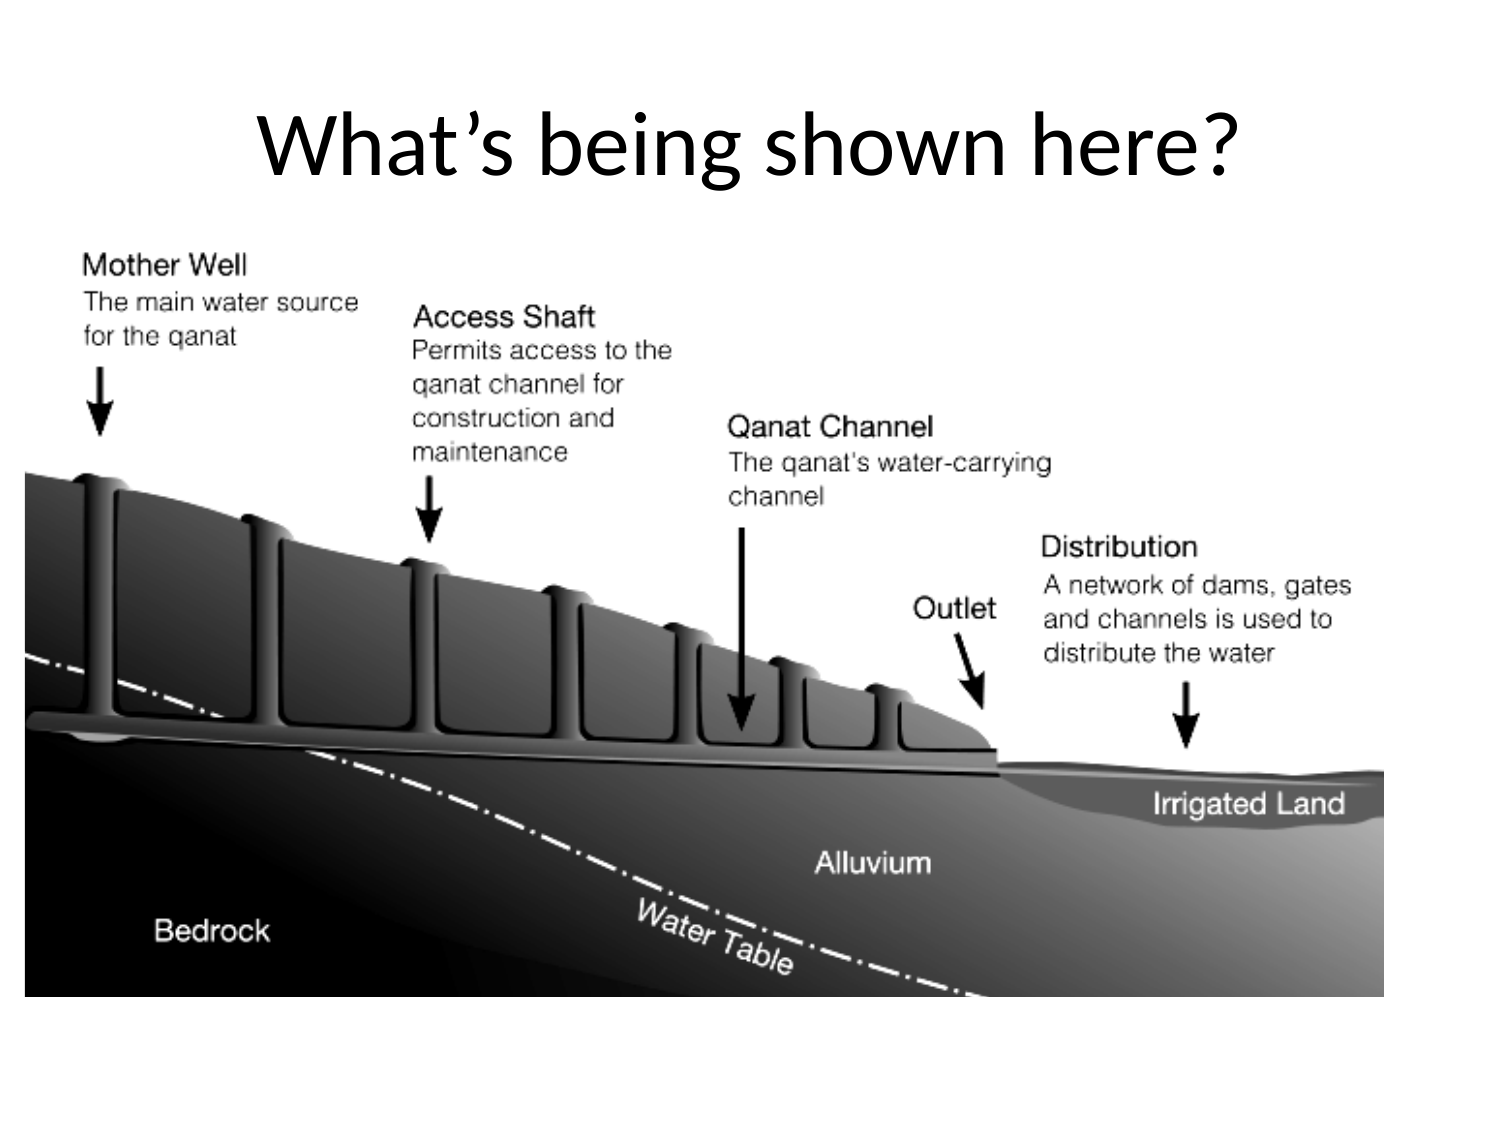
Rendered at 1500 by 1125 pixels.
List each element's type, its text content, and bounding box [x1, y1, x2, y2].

title What’s being shown here? [75, 45, 1425, 233]
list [24, 237, 1388, 997]
